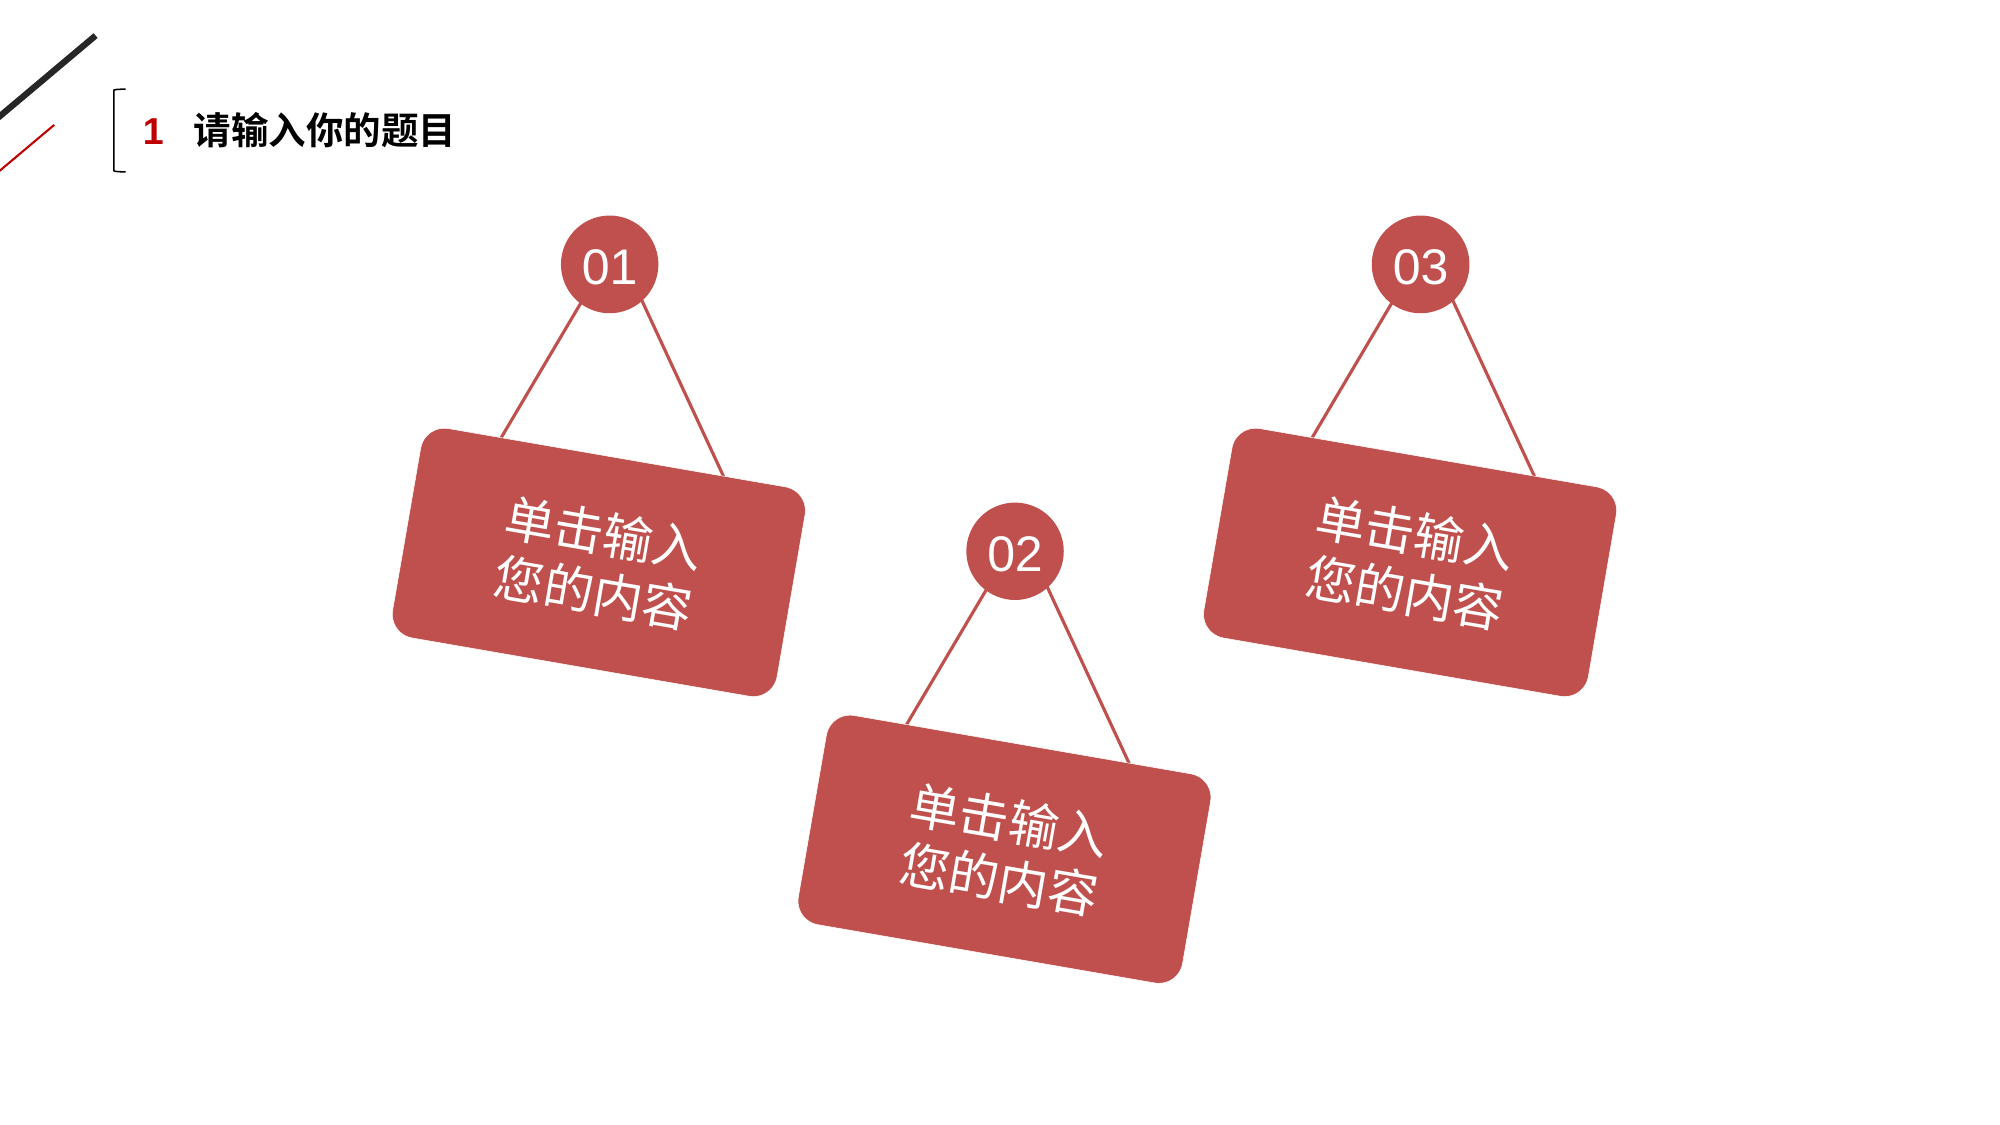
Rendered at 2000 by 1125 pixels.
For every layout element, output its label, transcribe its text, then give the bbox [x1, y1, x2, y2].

text_box 单击输入 您的内容 [795, 713, 1213, 986]
text_box 03 [1369, 213, 1472, 316]
text_box 单击输入 您的内容 [1201, 426, 1619, 699]
text_box [1311, 302, 1536, 474]
text_box [500, 302, 725, 474]
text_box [0, 35, 96, 144]
text_box [113, 88, 126, 173]
text_box 02 [964, 500, 1066, 603]
text_box 单击输入 您的内容 [390, 426, 808, 699]
text_box 1 请输入你的题目 [128, 100, 471, 160]
text_box [905, 589, 1131, 761]
text_box 01 [558, 213, 661, 316]
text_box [0, 124, 55, 179]
